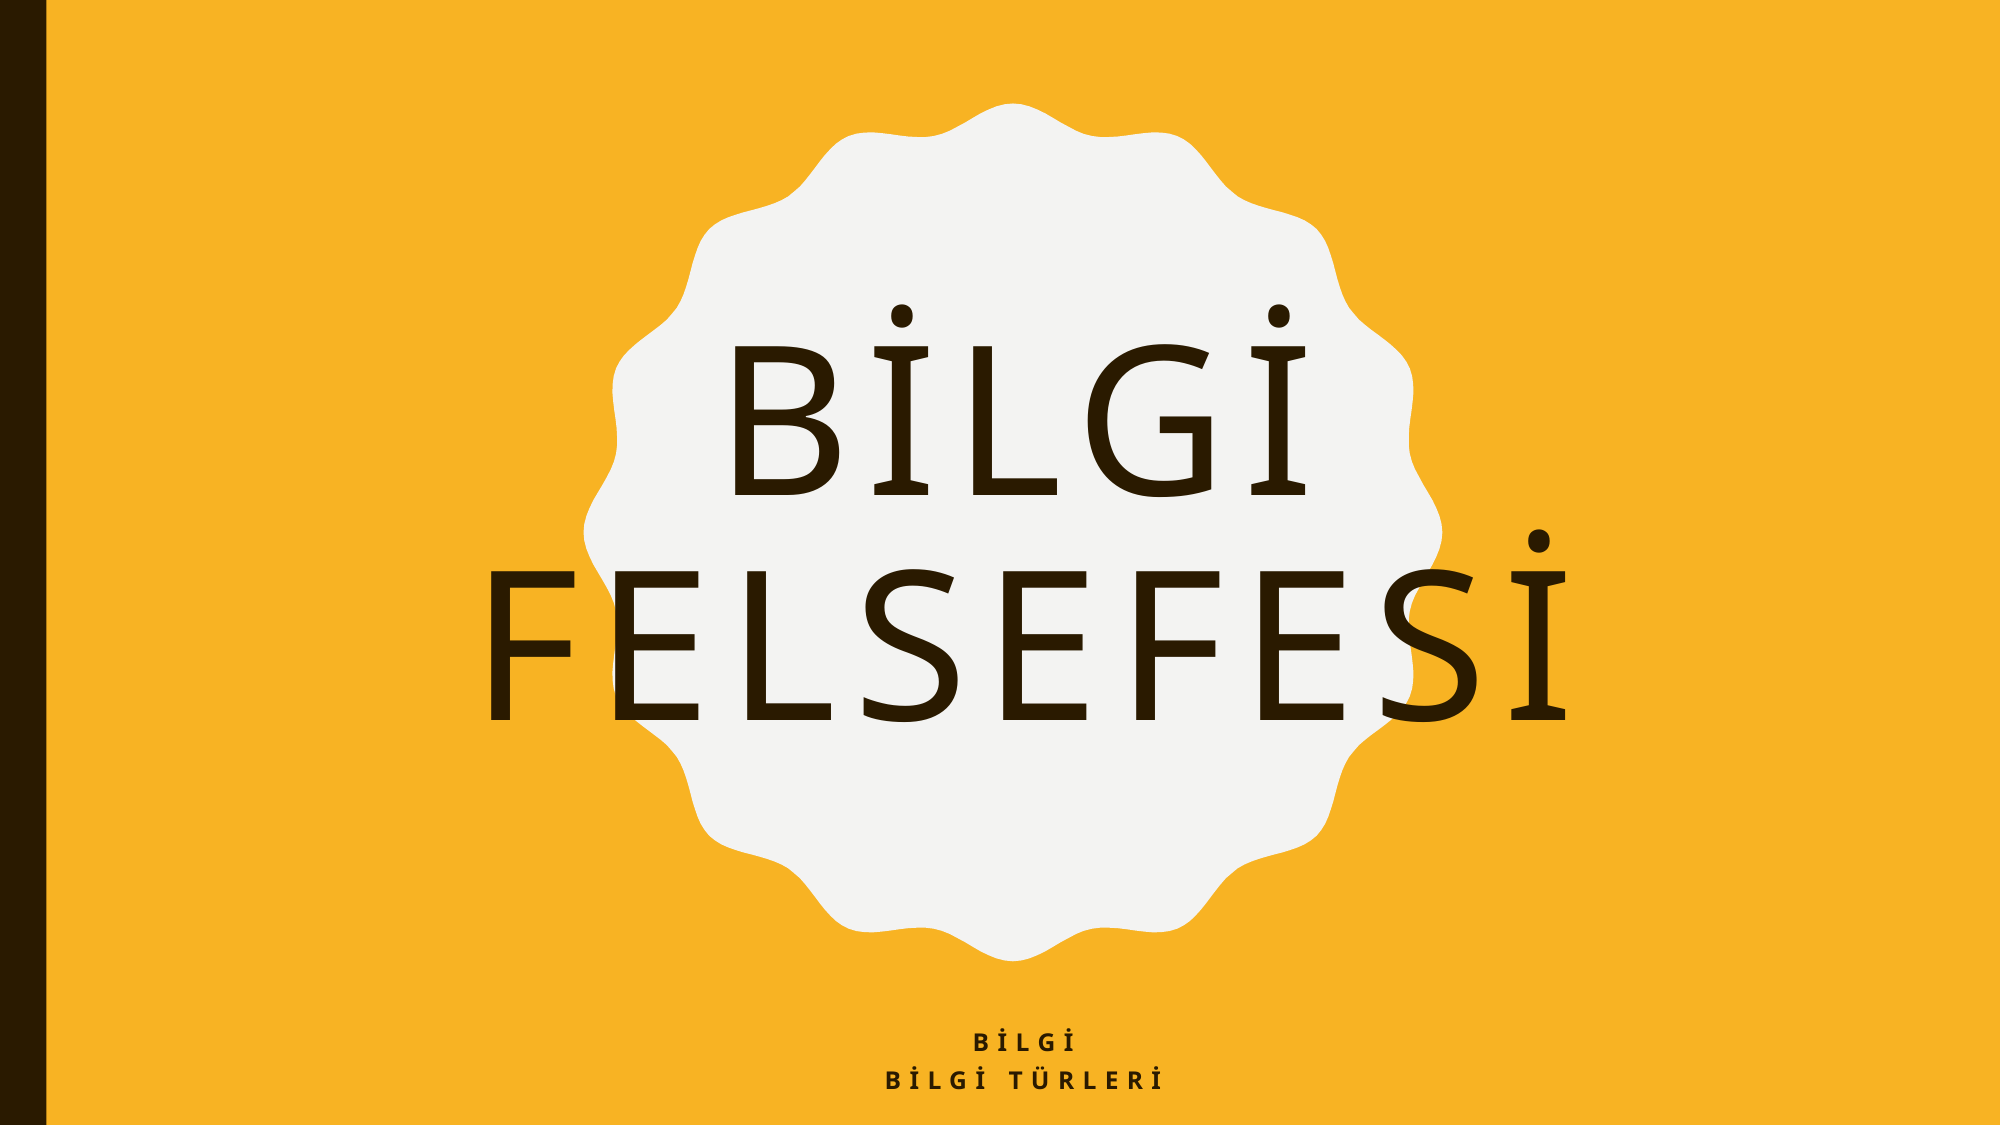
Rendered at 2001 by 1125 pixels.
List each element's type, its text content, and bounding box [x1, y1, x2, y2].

title Bilgi felsefesi [176, 180, 1870, 902]
subtitle Bilgi Bilgi türleri [363, 980, 1684, 1103]
